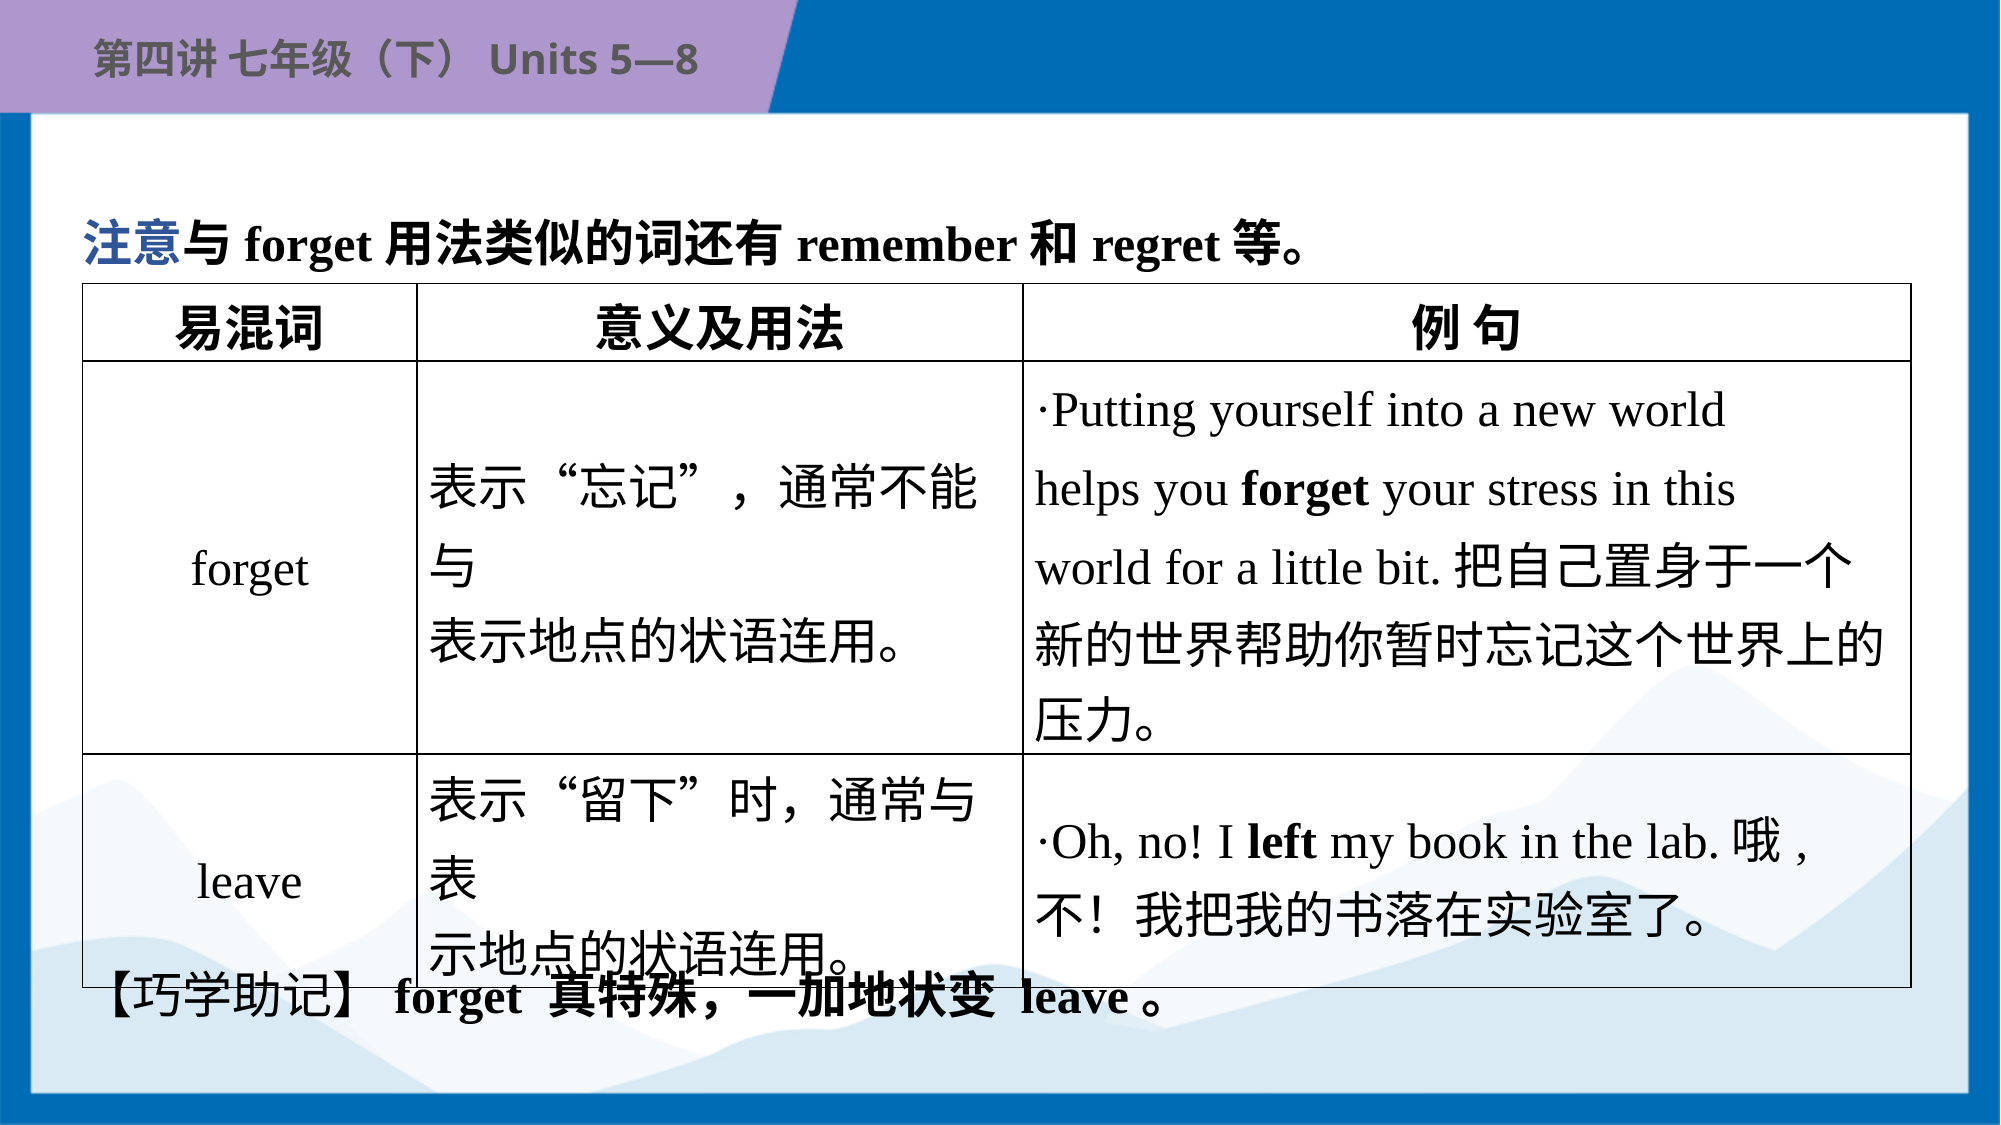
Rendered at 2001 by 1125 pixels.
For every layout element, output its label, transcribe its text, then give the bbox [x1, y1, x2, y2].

text_box 注意与forget用法类似的词还有remember和regret等。 [82, 184, 1917, 263]
picture [0, 0, 2000, 1125]
table_header 例 句 [1024, 284, 1910, 360]
table_header 易混词 [83, 284, 416, 360]
table_cell leave [83, 755, 416, 935]
table_cell forget [83, 362, 416, 753]
table_cell ·Putting yourself into a new world helps you forget your stress in this world for a little bit.把自己置身于一个 新的世界帮助你暂时忘记这个世界上的 压力。 [1024, 362, 1910, 753]
table_cell 表示“留下”时，通常与表 示地点的状语连用。 [418, 755, 1022, 935]
table_cell ·Oh, no! I left my book in the lab.哦, 不！我把我的书落在实验室了。 [1024, 755, 1910, 935]
text_box 【巧学助记】forget 真特殊，一加地状变 leave。 [82, 935, 1917, 1014]
table_cell 表示“忘记”，通常不能与 表示地点的状语连用。 [418, 362, 1022, 753]
table_header 意义及用法 [418, 284, 1022, 360]
